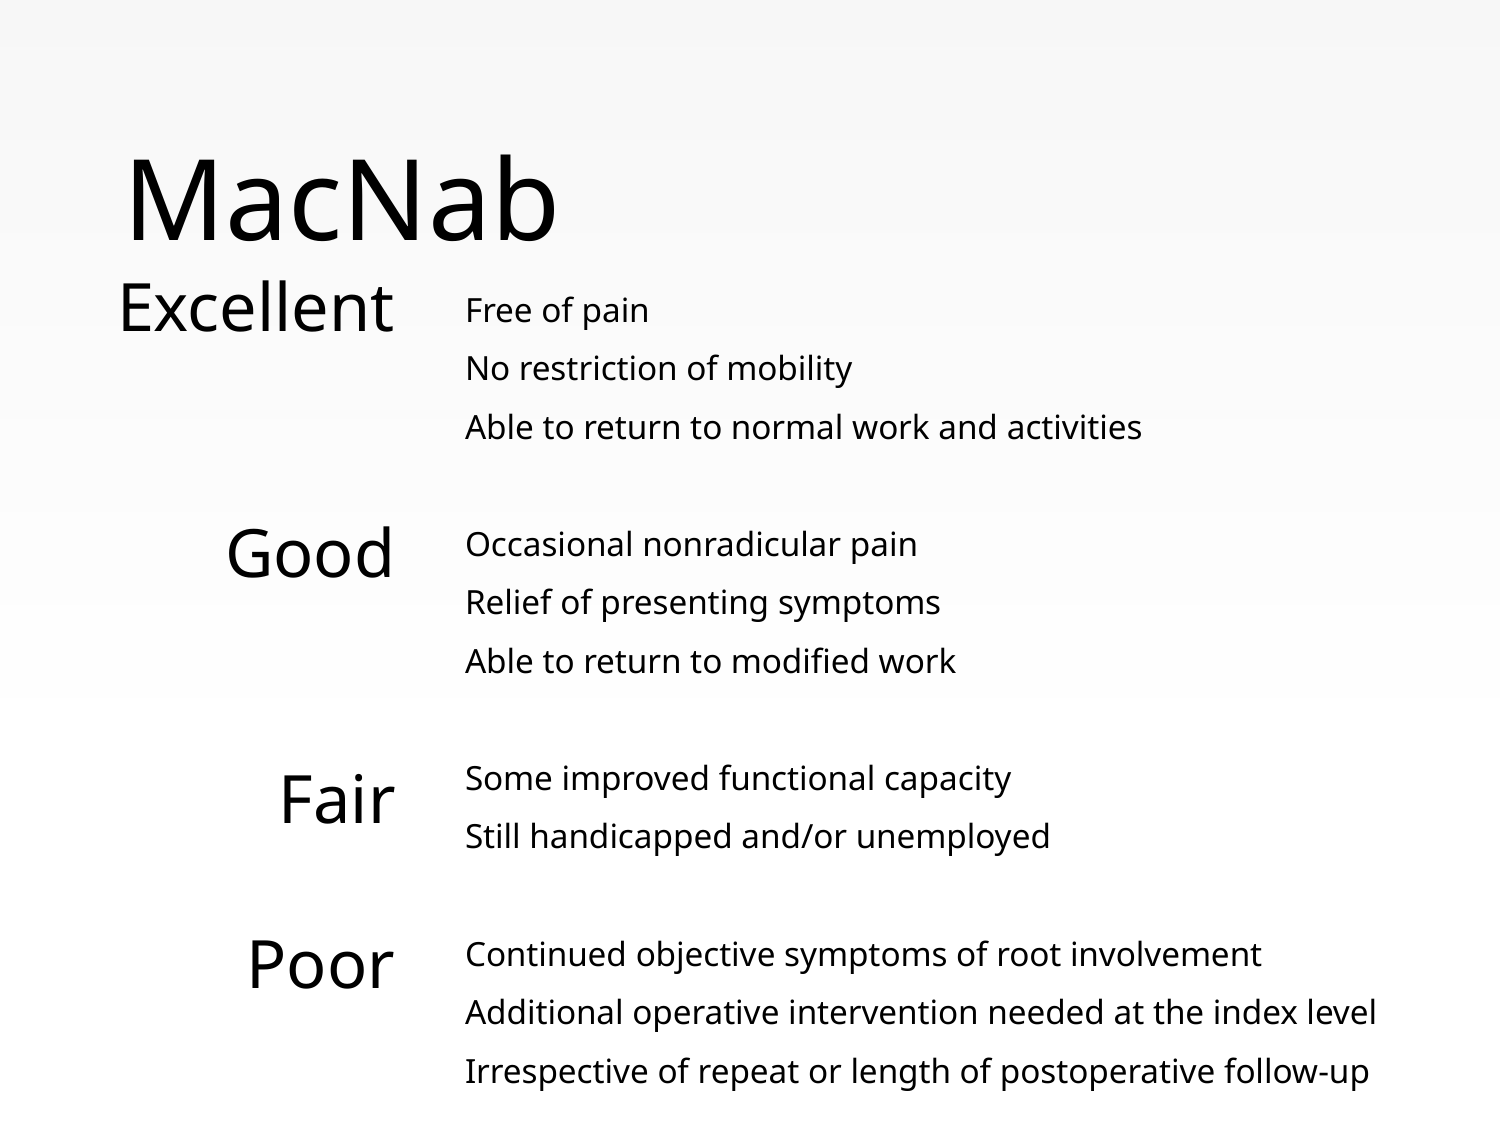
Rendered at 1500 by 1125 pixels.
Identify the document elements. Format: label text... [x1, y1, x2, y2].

text_box Poor [0, 913, 411, 1009]
title MacNab [108, 101, 1424, 269]
text_box Good [0, 503, 411, 598]
text_box Excellent [0, 257, 411, 353]
text_box Fair [0, 749, 411, 845]
list Free of pain No restriction of mobility Able to return to normal work and activities Occasional nonradicular pain Relief of presenting symptoms Able to return to modified work Some improved functional capacity Still handicapped and/or unemployed Continued objective symptoms of root involvement Additional operative intervention needed at the index level Irrespective of repeat or length of postoperative follow-up [375, 269, 1500, 1067]
